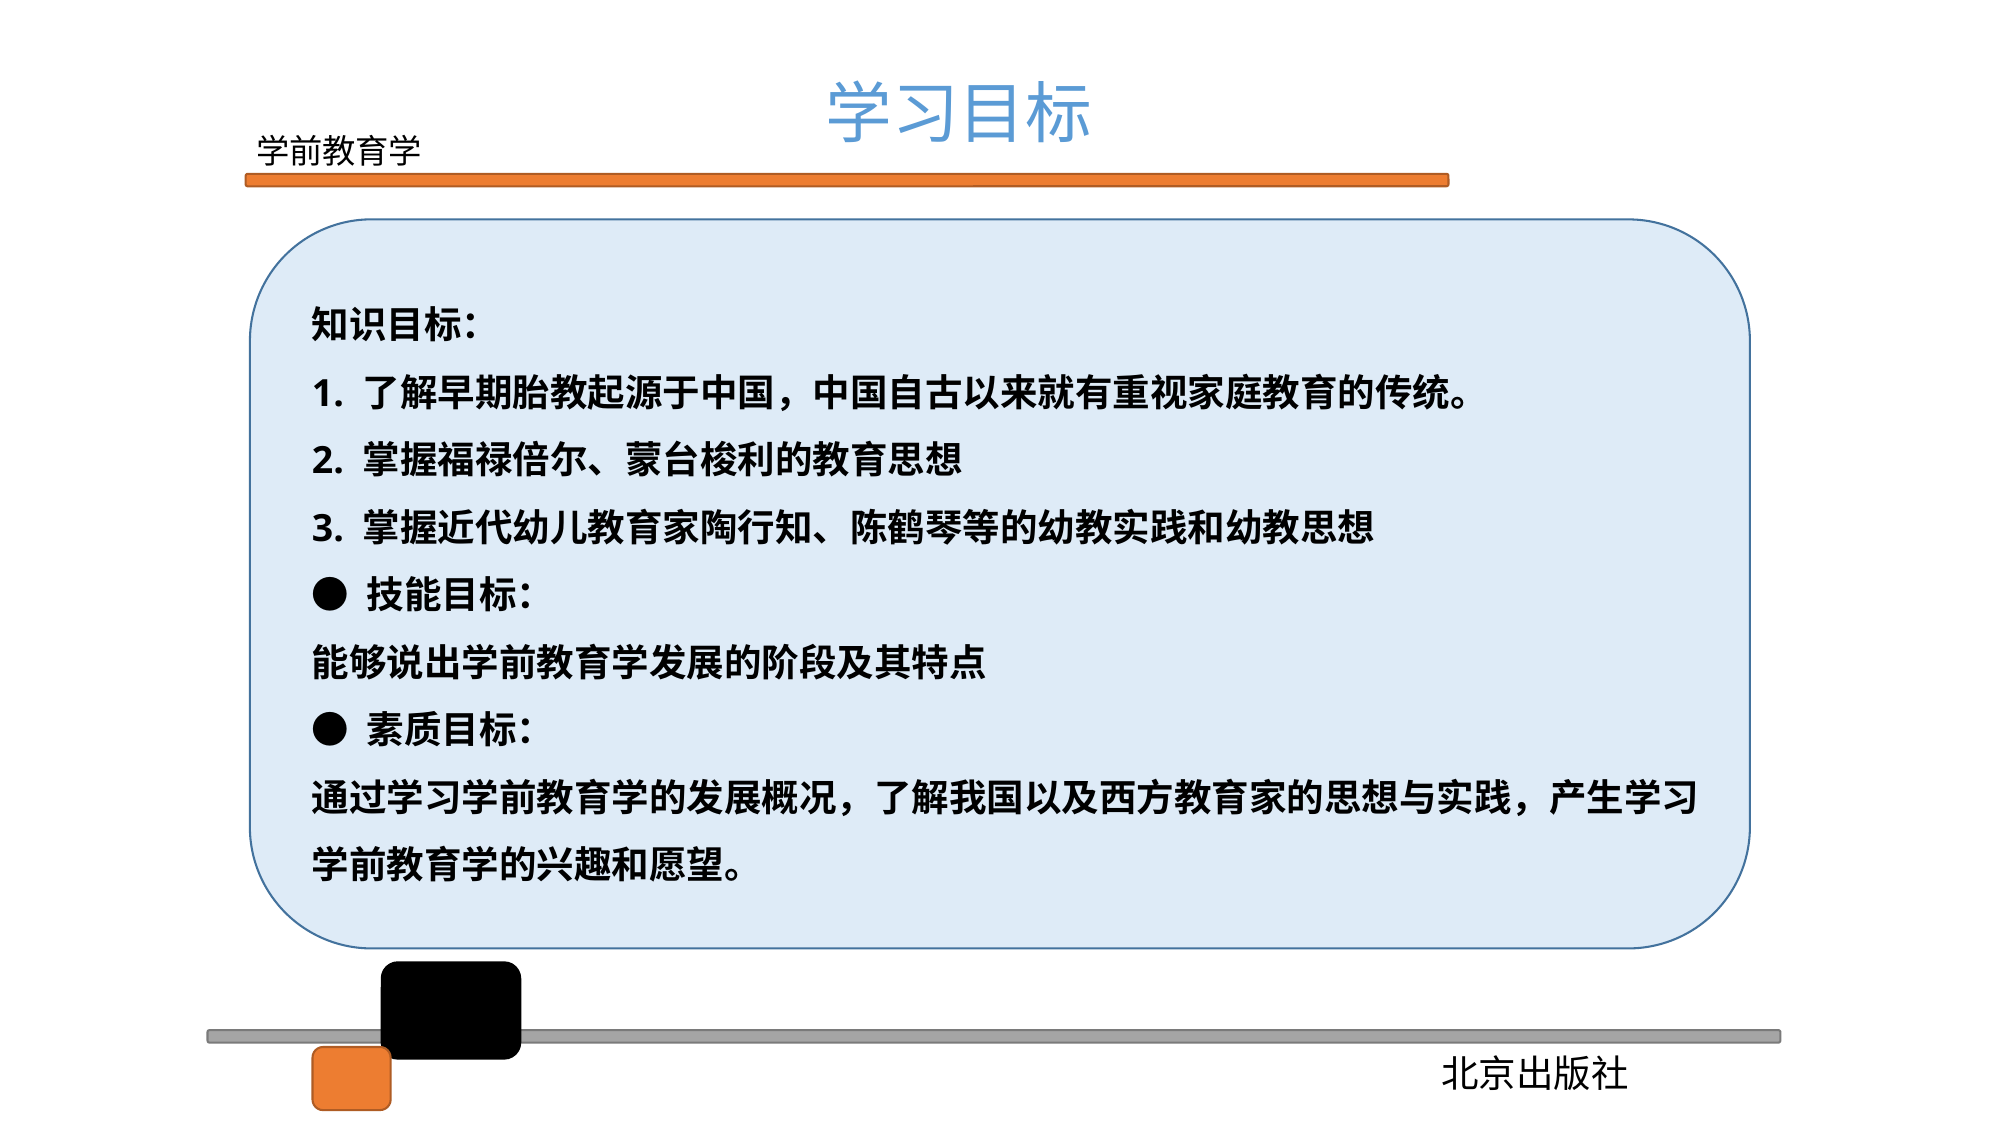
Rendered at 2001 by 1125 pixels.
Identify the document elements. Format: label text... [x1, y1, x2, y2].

text_box [248, 218, 1731, 950]
text_box 知识目标： 1. 了解早期胎教起源于中国，中国自古以来就有重视家庭教育的传统。 2. 掌握福禄倍尔、蒙台梭利的教育思想 3. 掌握近代幼儿教育家陶行知、陈鹤琴等的幼教实践和幼教思想 ● 技能目标： 能够说出学前教育学发展的阶段及其特点 ● 素质目标： 通过学习学前教育学的发展概况，了解我国以及西方教育家的思想与实践，产生学习学前教育学的兴趣和愿望。 [297, 271, 1750, 894]
text_box 学习目标 [810, 63, 1108, 158]
